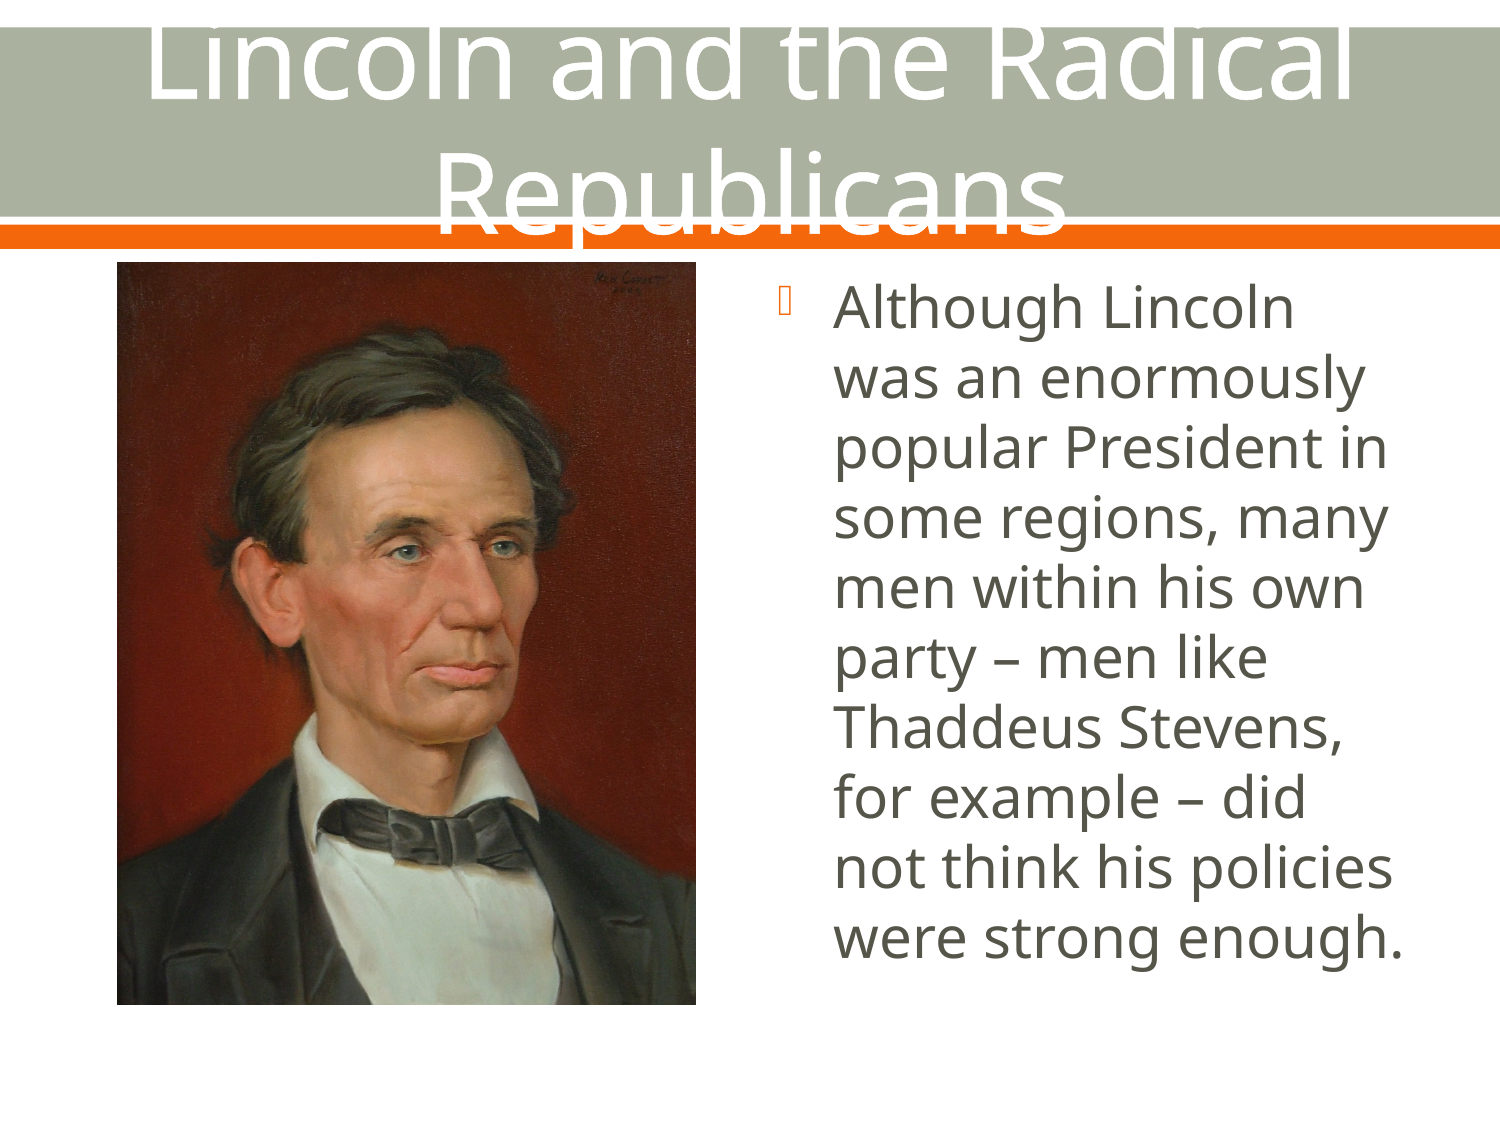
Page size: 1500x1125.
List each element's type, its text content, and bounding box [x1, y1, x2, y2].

list Although Lincoln was an enormously popular President in some regions, many men within his own party – men like Thaddeus Stevens, for example – did not think his policies were strong enough. [762, 262, 1425, 1005]
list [116, 262, 696, 1006]
title Lincoln and the Radical Republicans [75, 29, 1425, 213]
